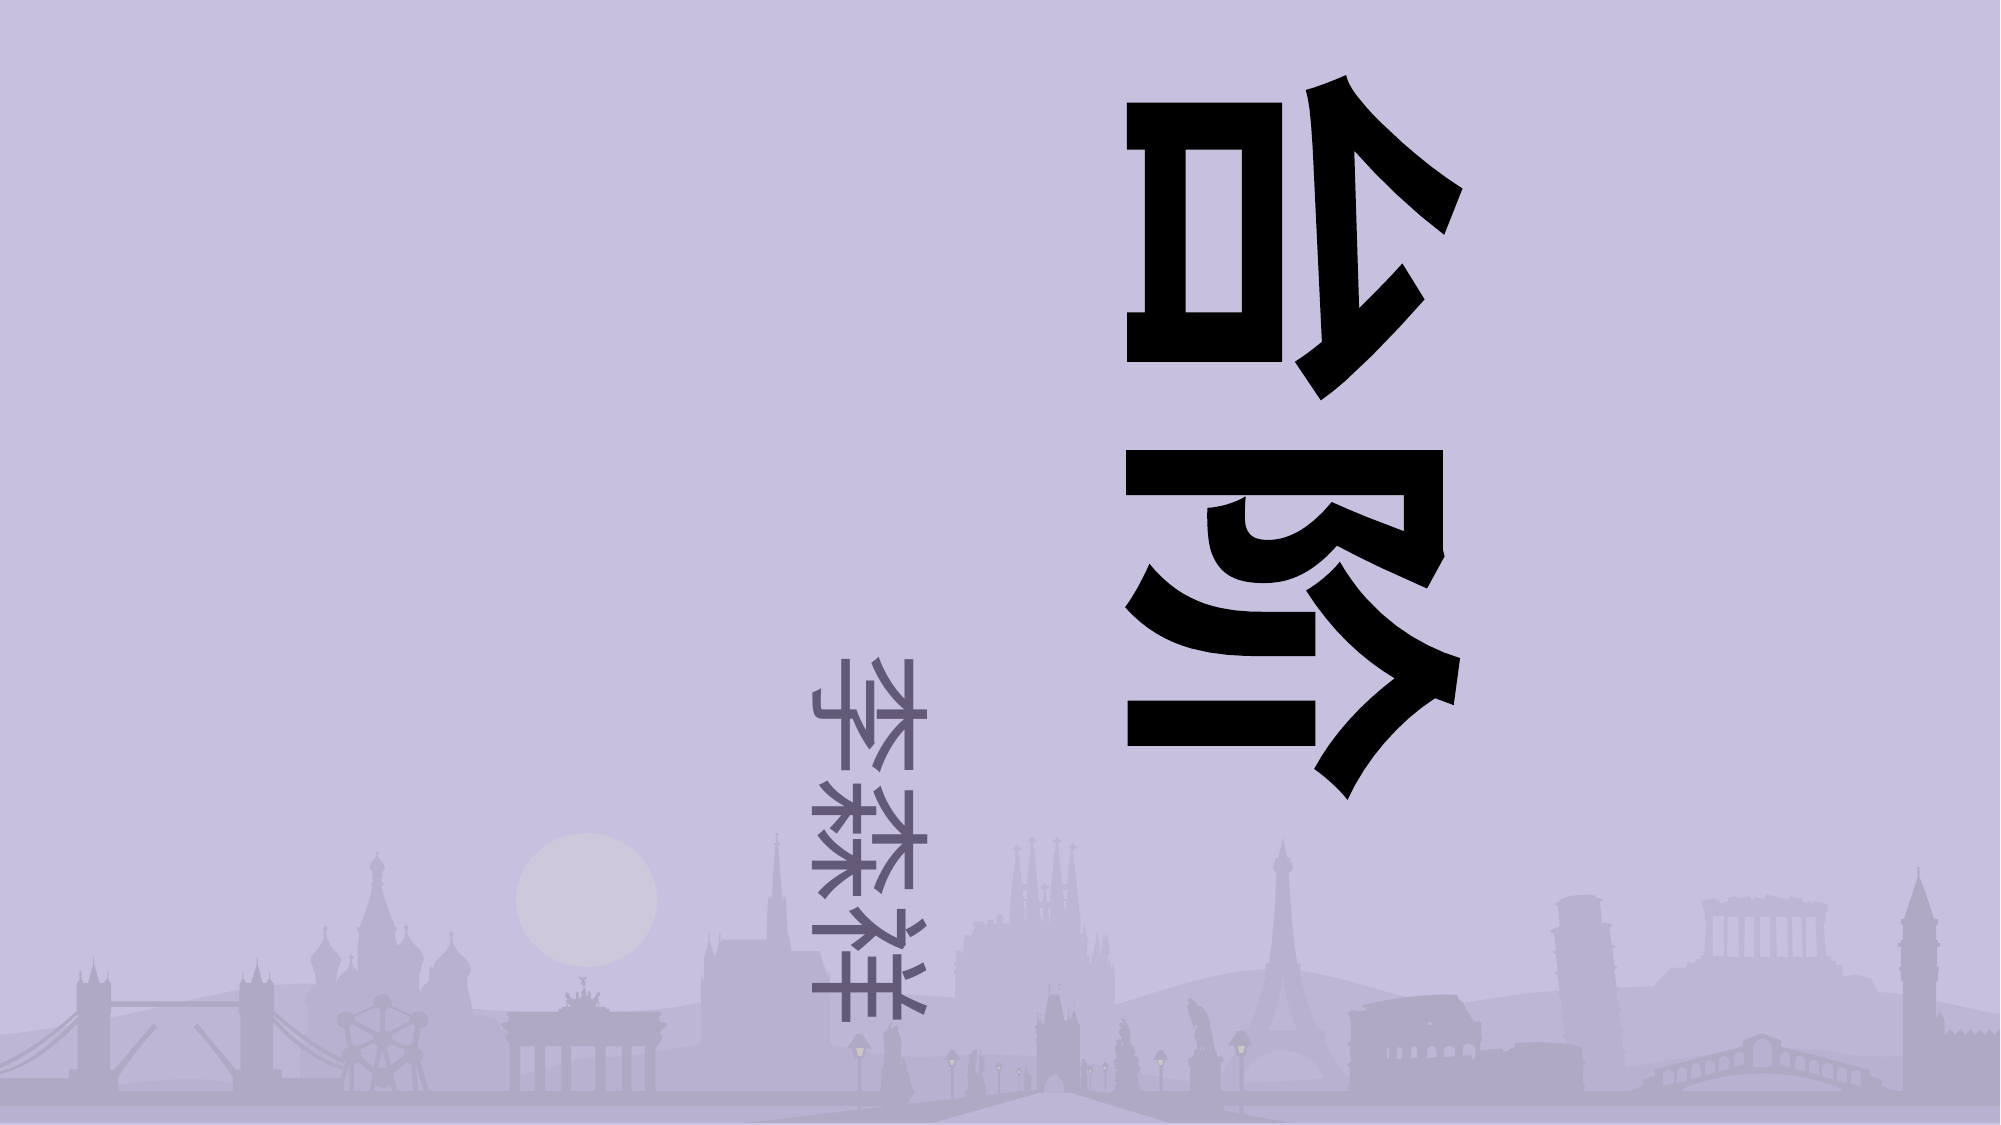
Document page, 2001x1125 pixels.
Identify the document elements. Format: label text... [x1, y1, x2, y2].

picture [0, 0, 2001, 1125]
text_box 李森祥 [775, 637, 956, 1063]
